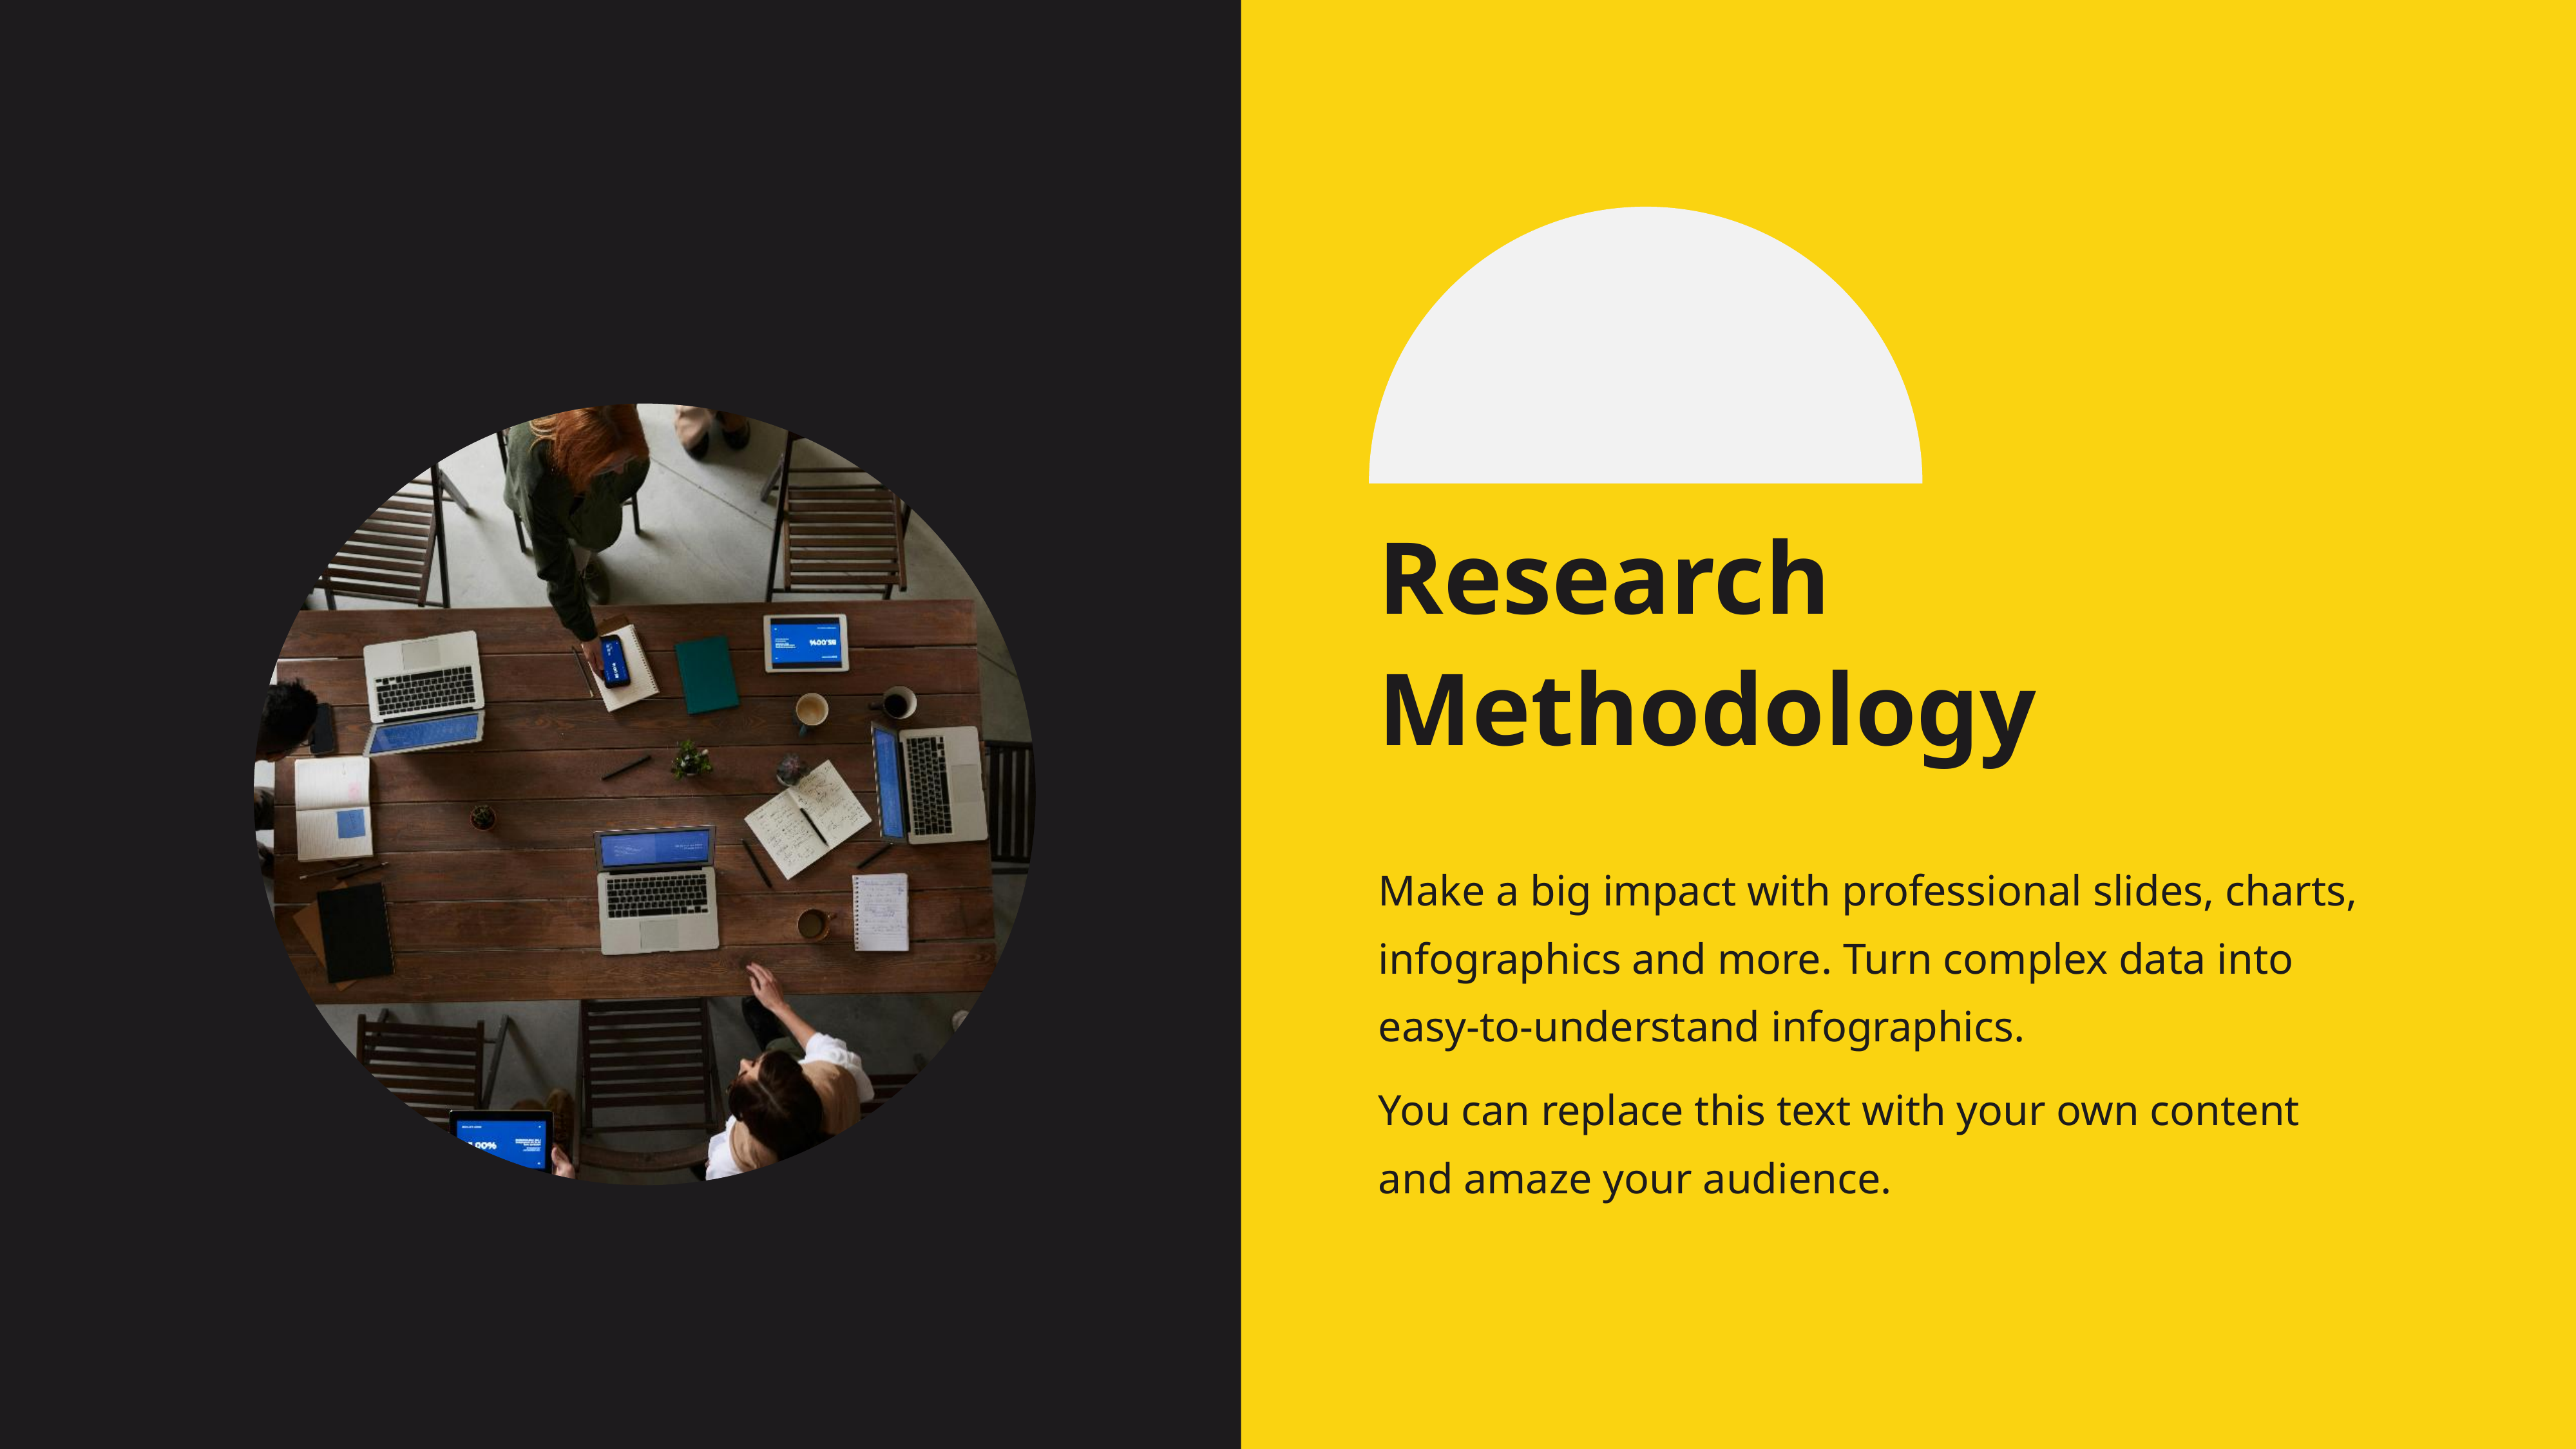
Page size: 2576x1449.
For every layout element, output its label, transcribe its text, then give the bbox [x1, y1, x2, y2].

text_box [1368, 205, 1923, 484]
picture [253, 403, 1036, 1186]
text_box [0, 0, 1242, 1449]
text_box Research Methodology [1369, 498, 2384, 770]
text_box Make a big impact with professional slides, charts, infographics and more. Turn complex data into easy-to-understand infographics. You can replace this text with your own content and amaze your audience. [1369, 841, 2384, 1207]
